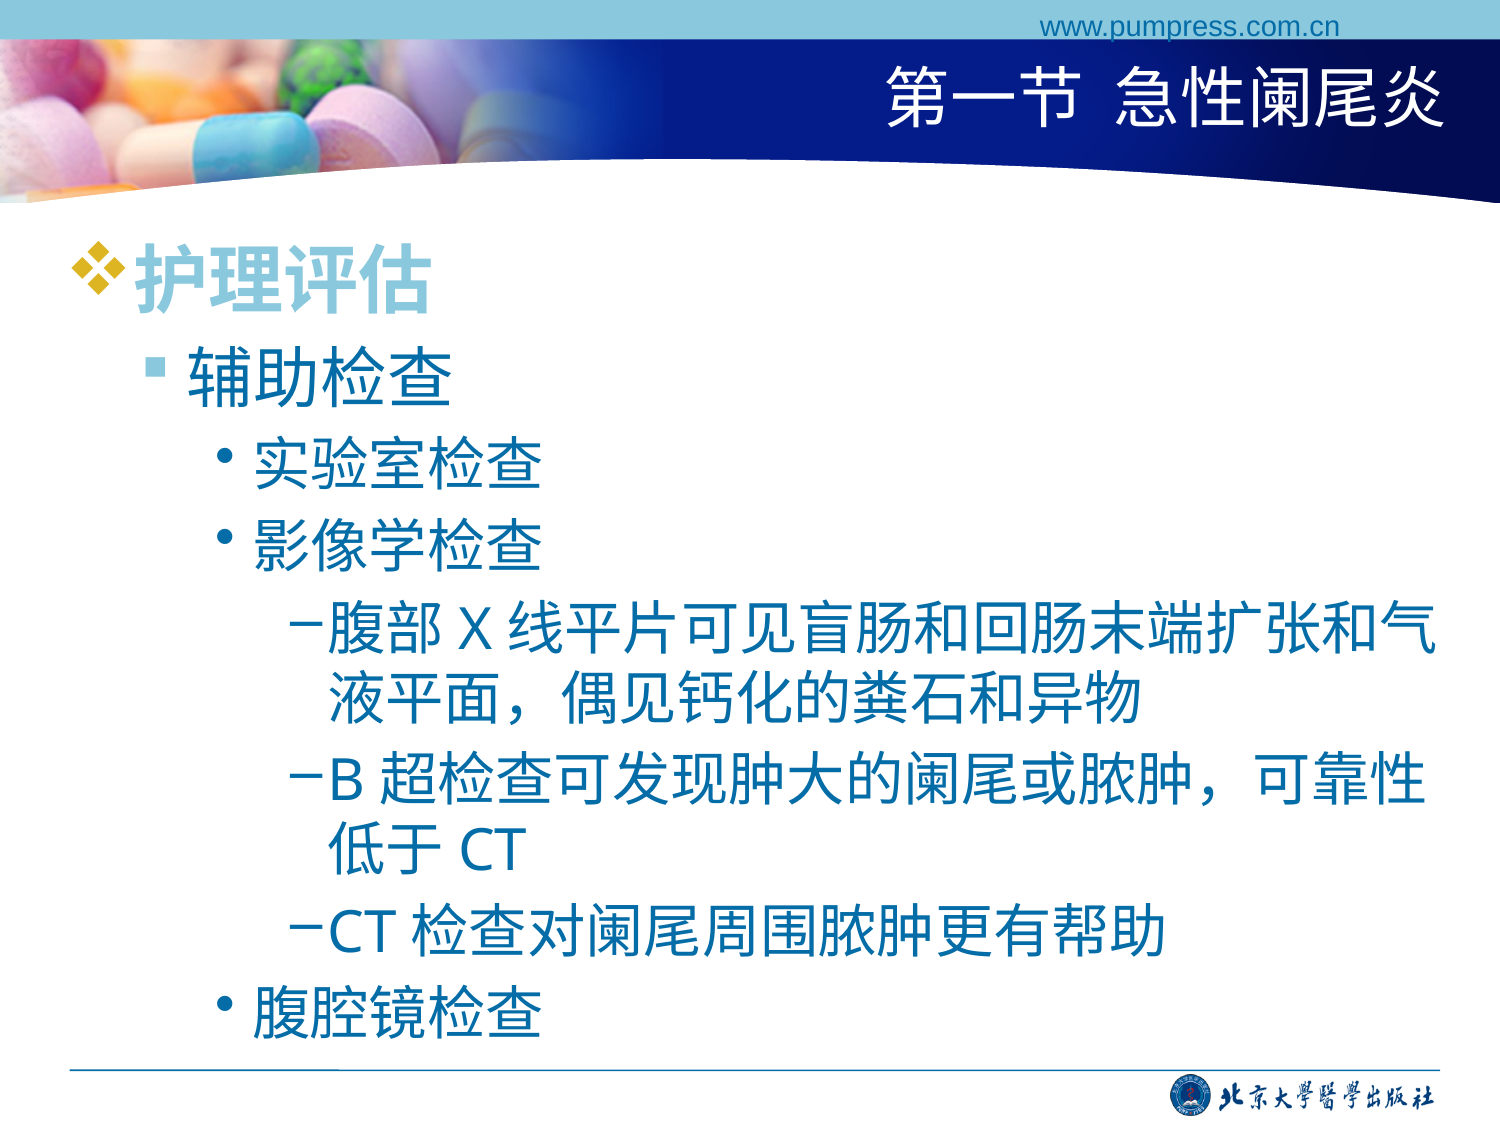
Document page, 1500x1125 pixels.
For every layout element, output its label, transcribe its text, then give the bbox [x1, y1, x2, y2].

picture [1170, 1074, 1436, 1118]
list 护理评估 辅助检查 实验室检查 影像学检查 腹部X线平片可见盲肠和回肠末端扩张和气液平面，偶见钙化的粪石和异物 B超检查可发现肿大的阑尾或脓肿，可靠性低于CT CT检查对阑尾周围脓肿更有帮助 腹腔镜检查 [49, 224, 1463, 1026]
slide_number www.pumpress.com.cn [1025, 0, 1463, 38]
picture [0, 40, 1500, 203]
title 第一节 急性阑尾炎 [137, 49, 1463, 143]
